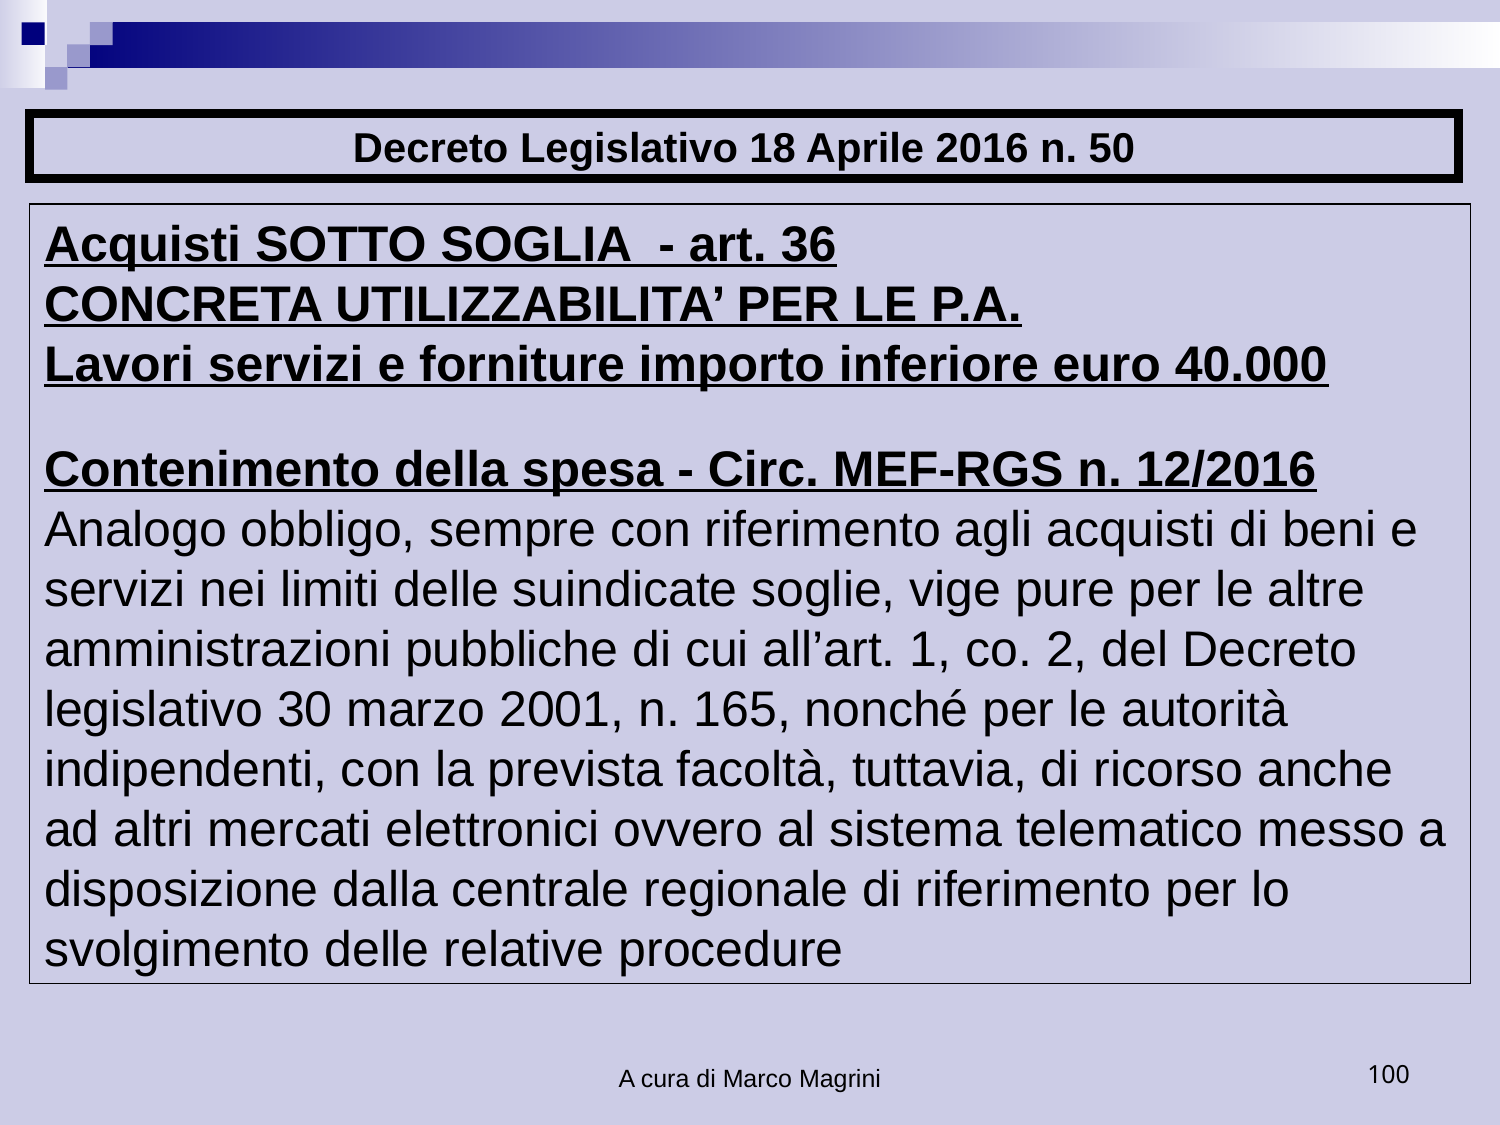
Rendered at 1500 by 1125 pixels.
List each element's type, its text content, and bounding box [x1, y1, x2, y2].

slide_number 100 [1074, 1025, 1425, 1100]
footer A cura di Marco Magrini [512, 1025, 988, 1100]
text_box Acquisti SOTTO SOGLIA - art. 36 CONCRETA UTILIZZABILITA’ PER LE P.A. Lavori servizi e forniture importo inferiore euro 40.000 Contenimento della spesa - Circ. MEF-RGS n. 12/2016 Analogo obbligo, sempre con riferimento agli acquisti di beni e servizi nei limiti delle suindicate soglie, vige pure per le altre amministrazioni pubbliche di cui all’art. 1, co. 2, del Decreto legislativo 30 marzo 2001, n. 165, nonché per le autorità indipendenti, con la prevista facoltà, tuttavia, di ricorso anche ad altri mercati elettronici ovvero al sistema telematico messo a disposizione dalla centrale regionale di riferimento per lo svolgimento delle relative procedure [29, 203, 1471, 984]
text_box Decreto Legislativo 18 Aprile 2016 n. 50 [29, 113, 1459, 179]
